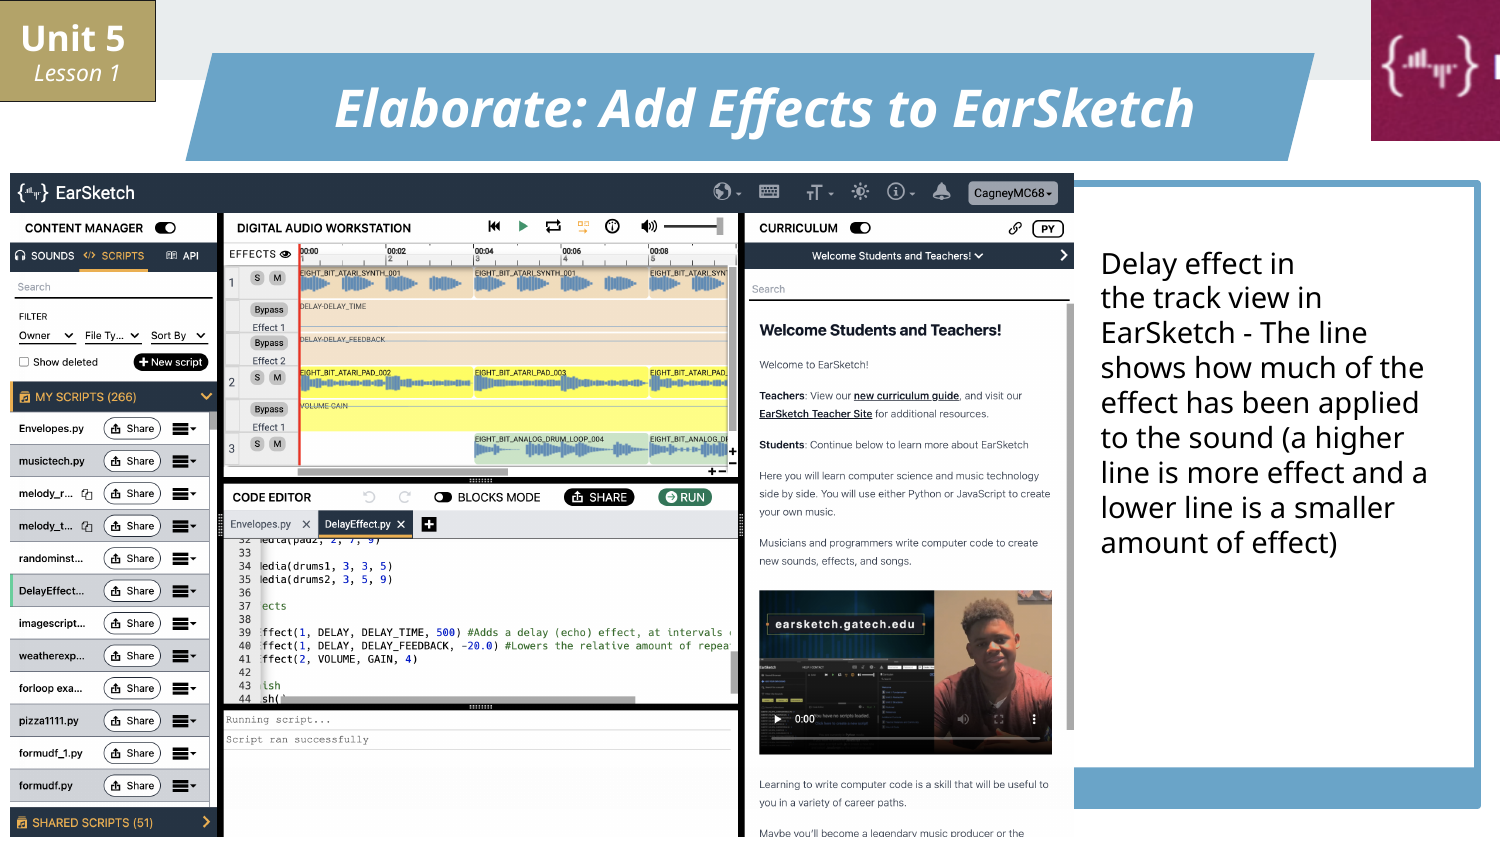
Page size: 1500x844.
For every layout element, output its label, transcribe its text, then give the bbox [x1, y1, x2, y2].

text_box [185, 53, 1315, 161]
picture [1371, 0, 1500, 142]
text_box Unit 5 Lesson 1 [0, 0, 156, 102]
picture [10, 173, 1475, 837]
title Elaborate: Add Effects to EarSketch [236, 60, 1295, 155]
